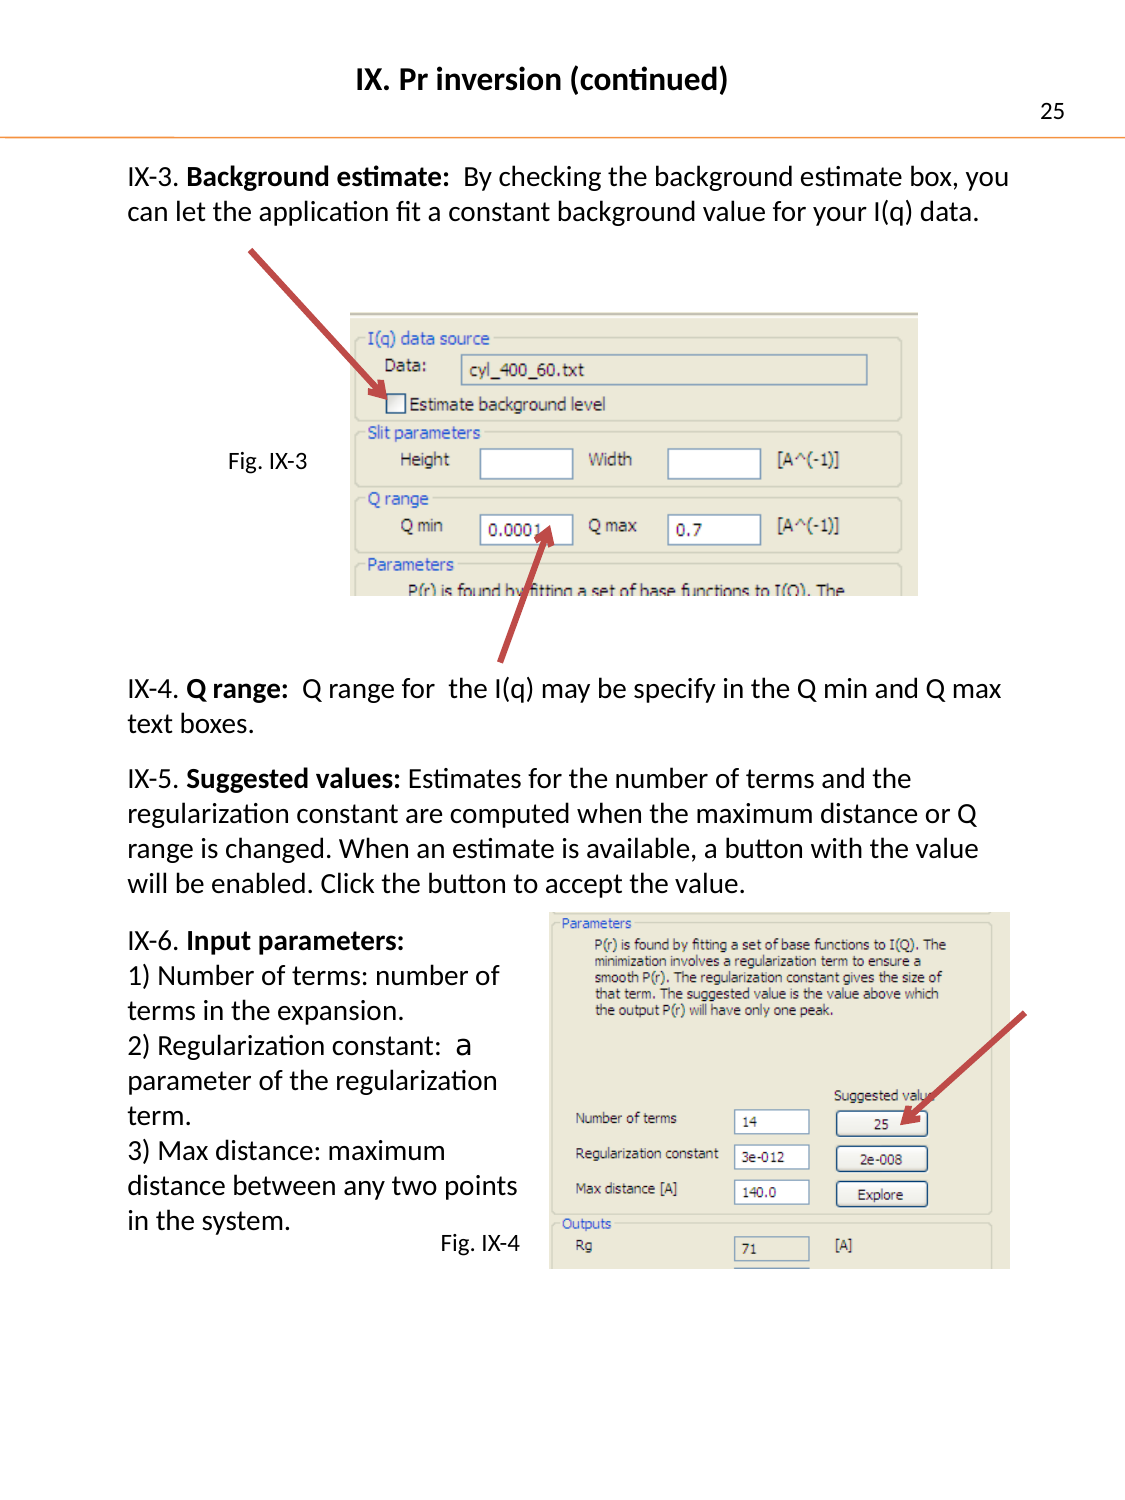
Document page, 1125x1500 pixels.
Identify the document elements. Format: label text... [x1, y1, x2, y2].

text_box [455, 568, 594, 619]
text_box IX. Pr inversion (continued) [340, 49, 745, 135]
text_box 25 [1025, 87, 1081, 133]
text_box IX-4. Q range: Q range for the I(q) may be specify in the Q min and Q max text boxes. [112, 662, 1038, 783]
text_box IX-5. Suggested values: Estimates for the number of terms and the regularization constant are computed when the maximum distance or Q range is changed. When an estimate is available, a button with the value will be enabled. Click the button to accept the value. [112, 783, 1038, 942]
picture [349, 312, 918, 596]
text_box IX-3. Background estimate: By checking the background estimate box, you can let the application fit a constant background value for your I(q) data. [112, 149, 1038, 340]
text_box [899, 1012, 1026, 1126]
picture [549, 912, 1010, 1270]
text_box IX-6. Input parameters: 1) Number of terms: number of terms in the expansion. 2) Regularization constant: a parameter of the regularization term. 3) Max distance: maximum distance between any two points in the system. [112, 879, 538, 1279]
text_box Fig. IX-4 [425, 1219, 536, 1264]
text_box Fig. IX-3 [213, 437, 323, 483]
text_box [243, 255, 394, 394]
